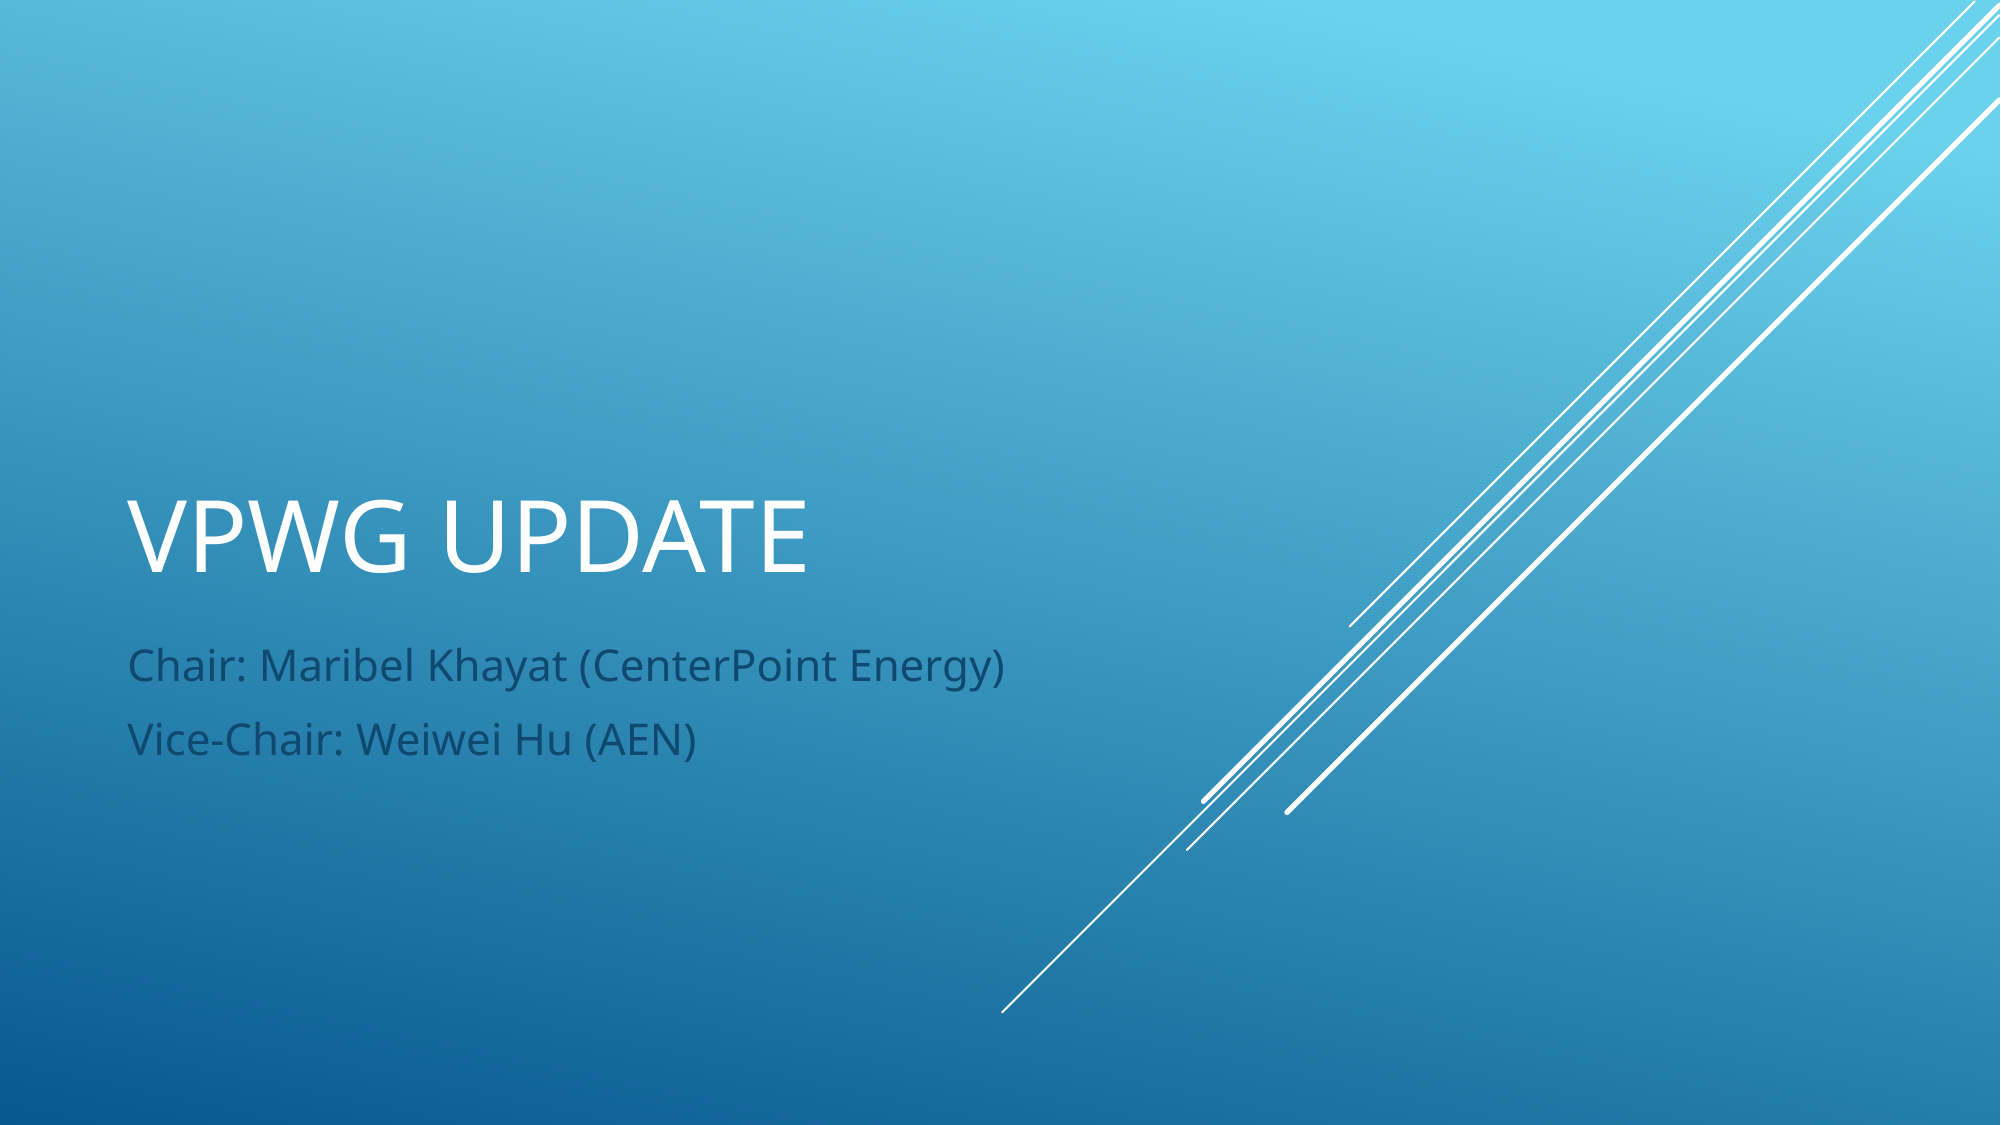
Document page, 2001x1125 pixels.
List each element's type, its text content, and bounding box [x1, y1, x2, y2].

title VPWG Update [112, 112, 1425, 600]
subtitle Chair: Maribel Khayat (CenterPoint Energy) Vice-Chair: Weiwei Hu (AEN) [112, 630, 1163, 950]
